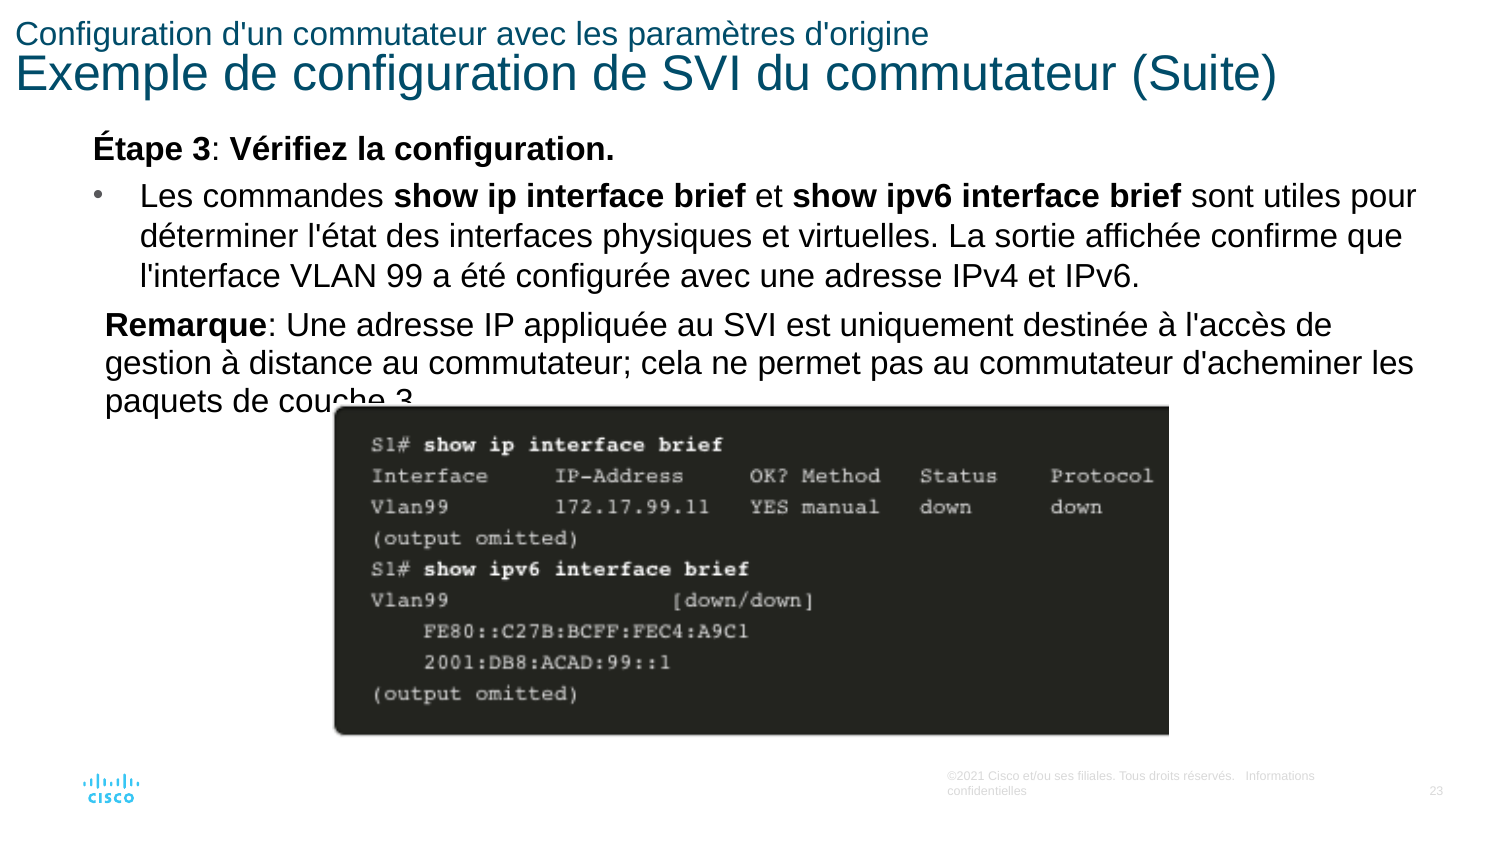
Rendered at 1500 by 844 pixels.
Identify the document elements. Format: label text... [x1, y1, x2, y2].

picture [331, 403, 1169, 747]
list Étape 3: Vérifiez la configuration. Les commandes show ip interface brief et show ipv6 interface brief sont utiles pour déterminer l'état des interfaces physiques et virtuelles. La sortie affichée confirme que l'interface VLAN 99 a été configurée avec une adresse IPv4 et IPv6. Remarque: Une adresse IP appliquée au SVI est uniquement destinée à l'accès de gestion à distance au commutateur; cela ne permet pas au commutateur d'acheminer les paquets de couche 3. [77, 120, 1437, 383]
title Configuration d'un commutateur avec les paramètres d'origine Exemple de configuration de SVI du commutateur (Suite) [0, 0, 1369, 121]
